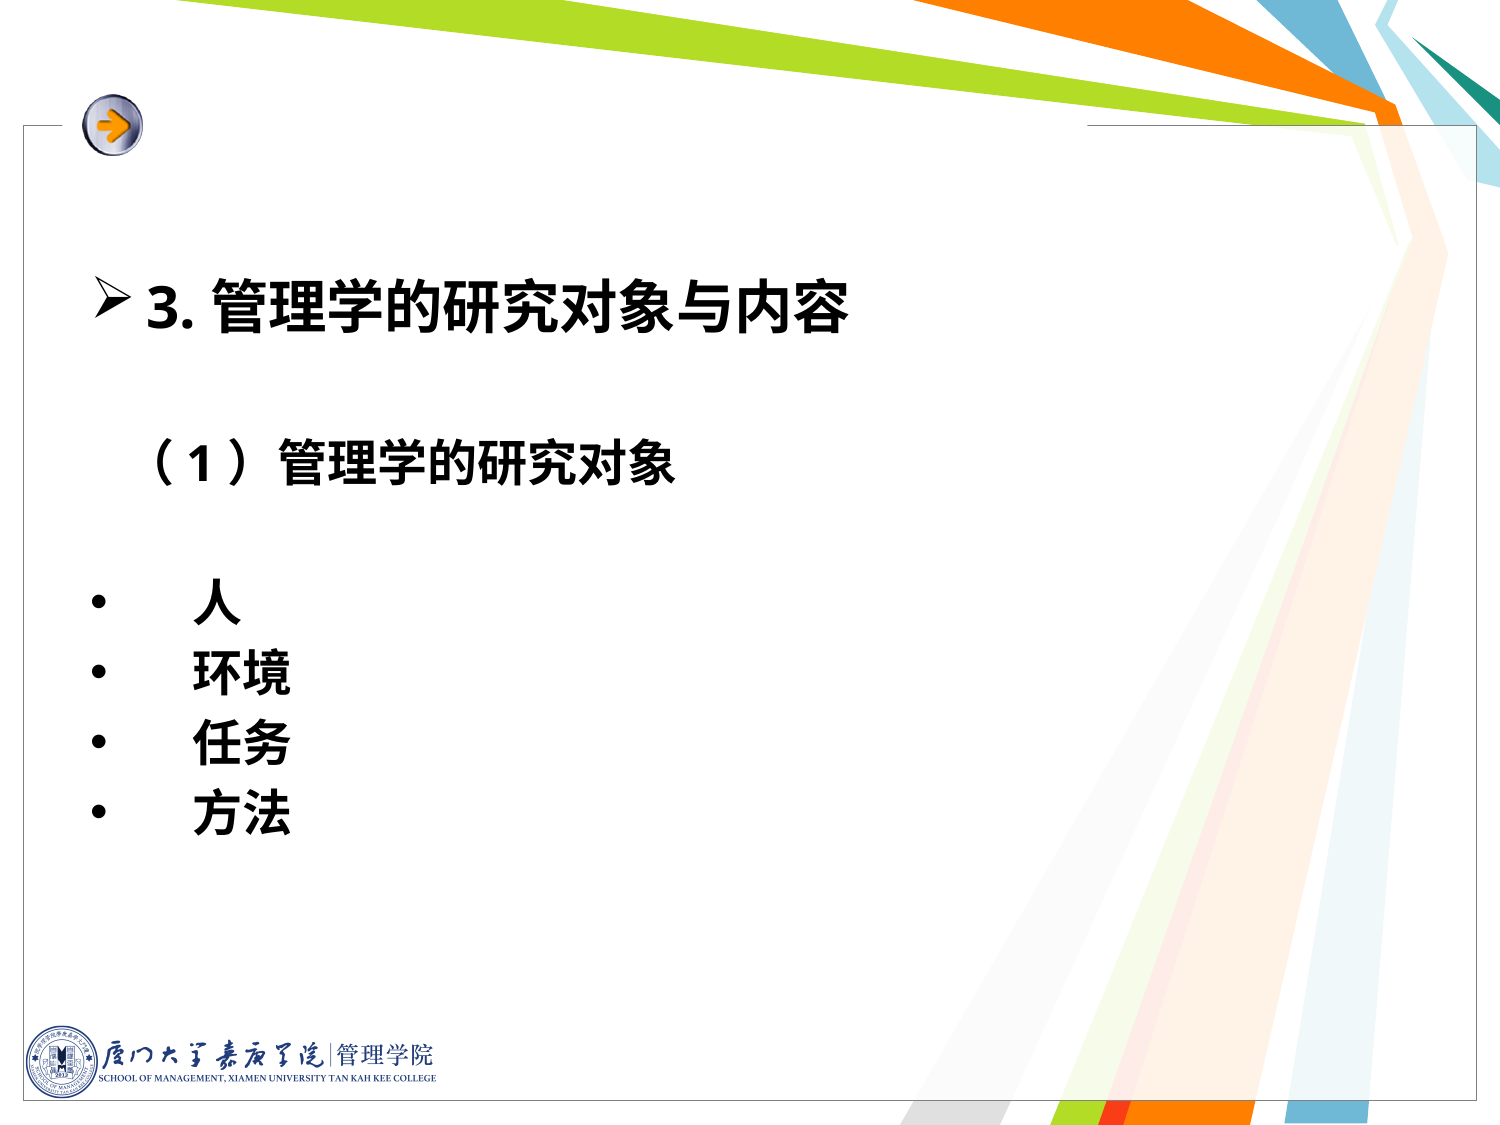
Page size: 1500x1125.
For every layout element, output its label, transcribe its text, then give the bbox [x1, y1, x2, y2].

list 3.管理学的研究对象与内容 （1）管理学的研究对象 人 环境 任务 方法 [75, 262, 1425, 1005]
picture [82, 94, 143, 156]
picture [24, 1024, 438, 1100]
